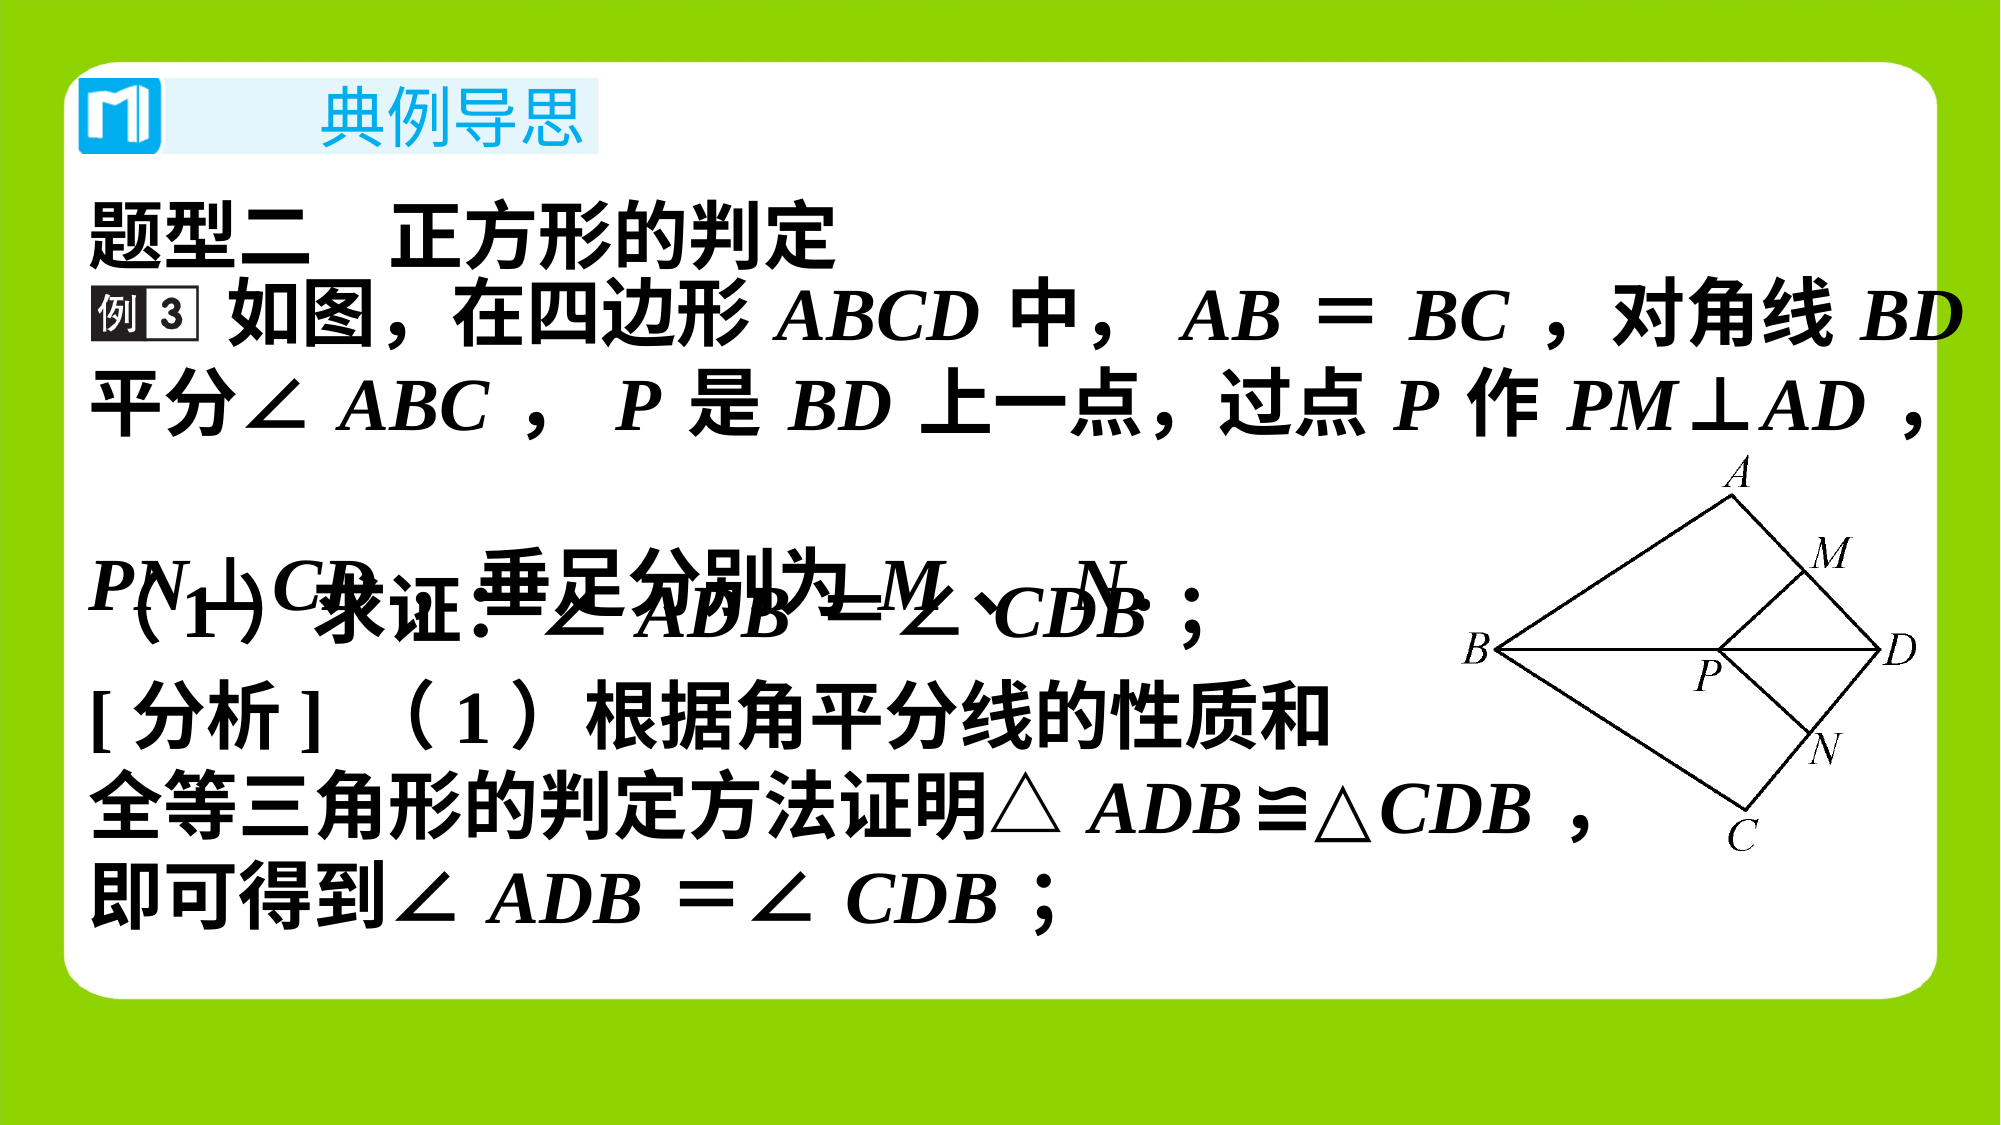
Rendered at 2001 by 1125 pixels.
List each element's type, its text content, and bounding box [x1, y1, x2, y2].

text_box 题型二 正方形的判定 [88, 188, 868, 265]
text_box 如图，在四边形ABCD中，AB＝BC，对角线BD 平分∠ABC，P是BD上一点，过点P作PM⊥AD， PN⊥CD，垂足分别为M、N. [88, 265, 1974, 544]
text_box [分析] （1）根据角平分线的性质和 全等三角形的判定方法证明△ADB≌△CDB， 即可得到∠ADB＝∠CDB； [88, 668, 1974, 988]
text_box （1）求证：∠ADB＝∠CDB； [88, 562, 1154, 654]
picture [0, 0, 2001, 1125]
